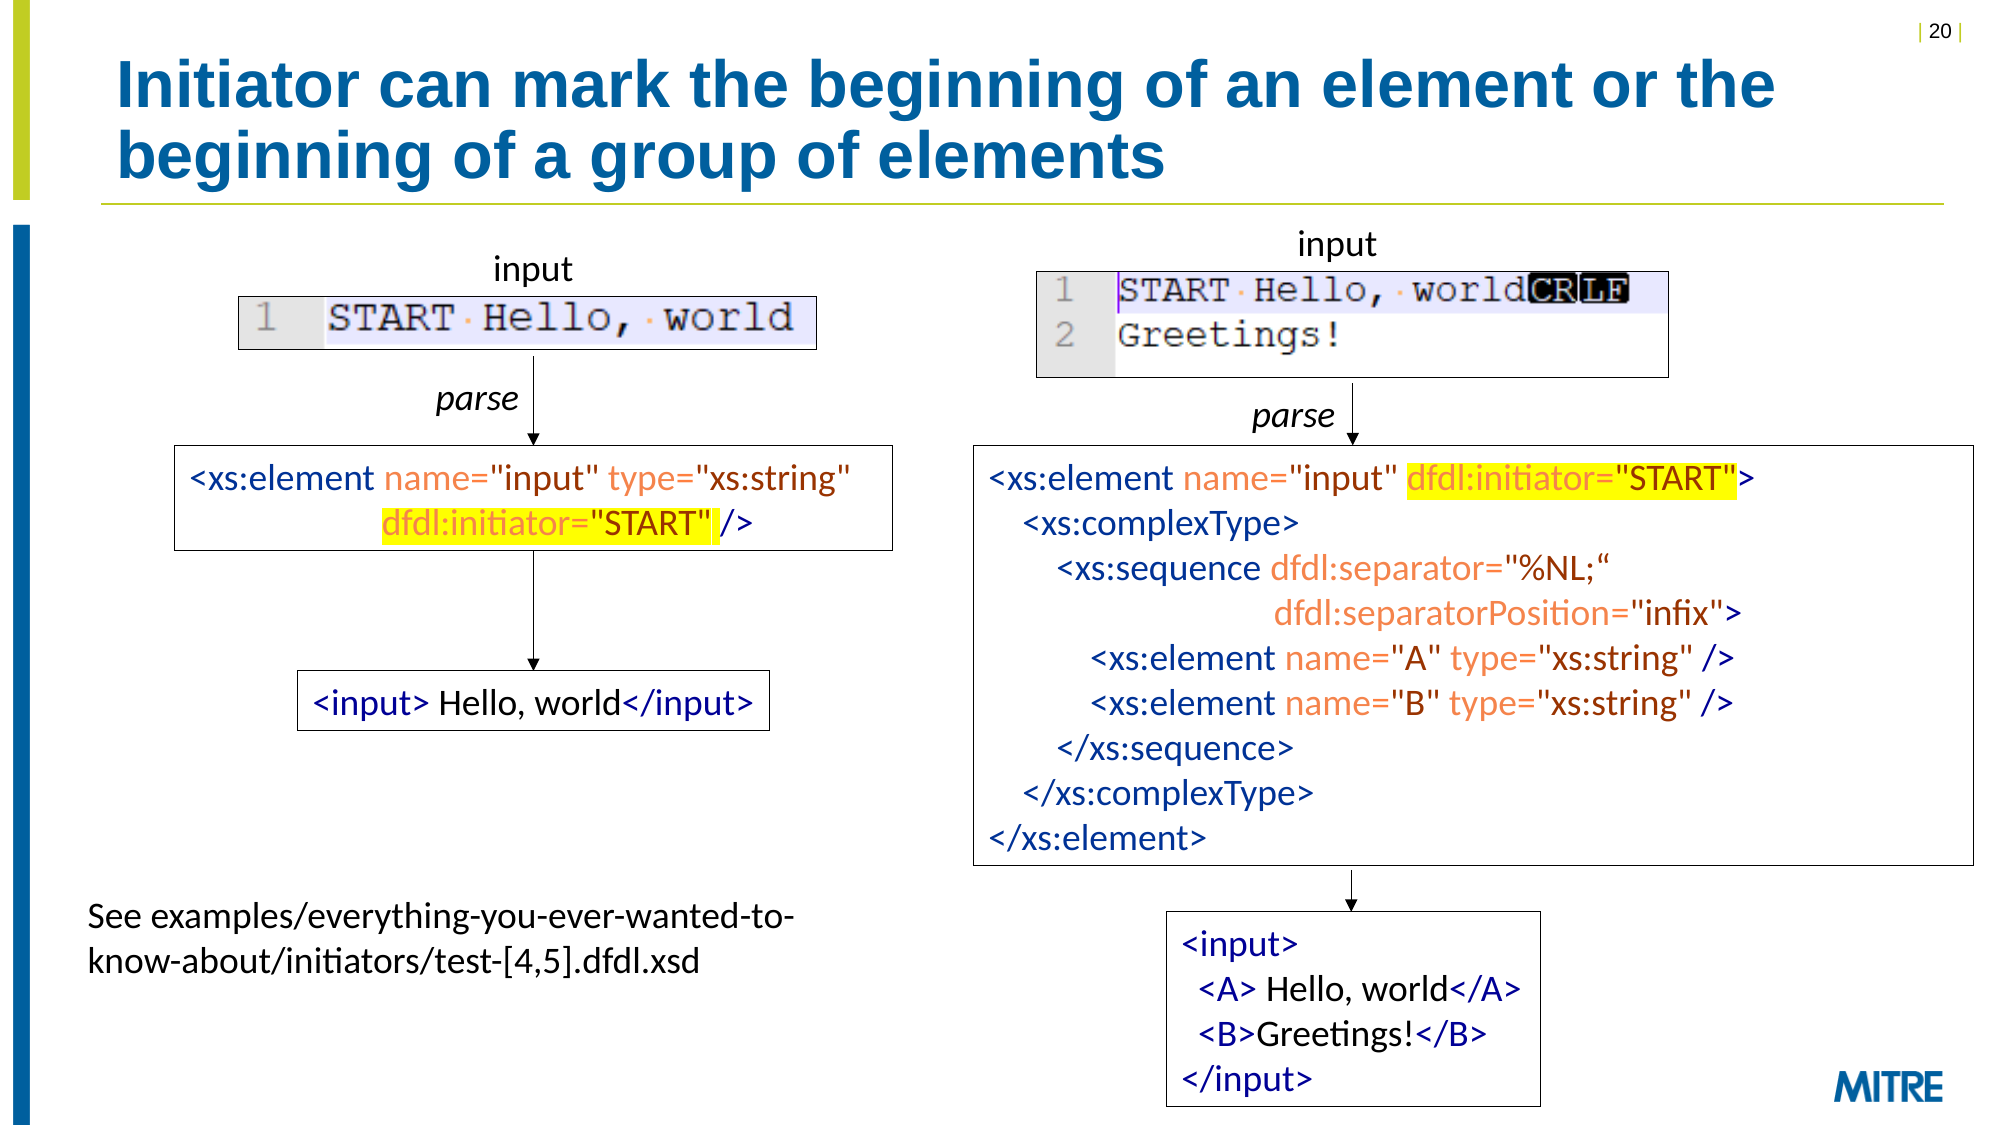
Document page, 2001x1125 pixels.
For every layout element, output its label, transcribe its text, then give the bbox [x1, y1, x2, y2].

text_box <input> <A> Hello, world</A> <B>Greetings!</B> </input> [1166, 911, 1541, 1107]
title Initiator can mark the beginning of an element or the beginning of a group of elements [101, 60, 1945, 184]
text_box <xs:element name="input" dfdl:initiator="START"> <xs:complexType> <xs:sequence dfdl:separator="%NL;“ dfdl:separatorPosition="infix"> <xs:element name="A" type="xs:string" /> <xs:element name="B" type="xs:string" /> </xs:sequence> </xs:complexType> </xs:element> [973, 445, 1974, 866]
text_box parse [1237, 382, 1351, 443]
text_box input [1282, 211, 1393, 271]
text_box <input> Hello, world</input> [297, 670, 770, 731]
picture [1834, 1068, 1945, 1109]
picture [1036, 271, 1669, 378]
text_box See examples/everything-you-ever-wanted-to-know-about/initiators/test-[4,5].dfdl.xsd [72, 883, 893, 989]
picture [238, 296, 817, 350]
text_box input [478, 236, 589, 296]
text_box <xs:element name="input" type="xs:string" dfdl:initiator="START" /> [174, 445, 893, 551]
text_box parse [420, 365, 533, 426]
